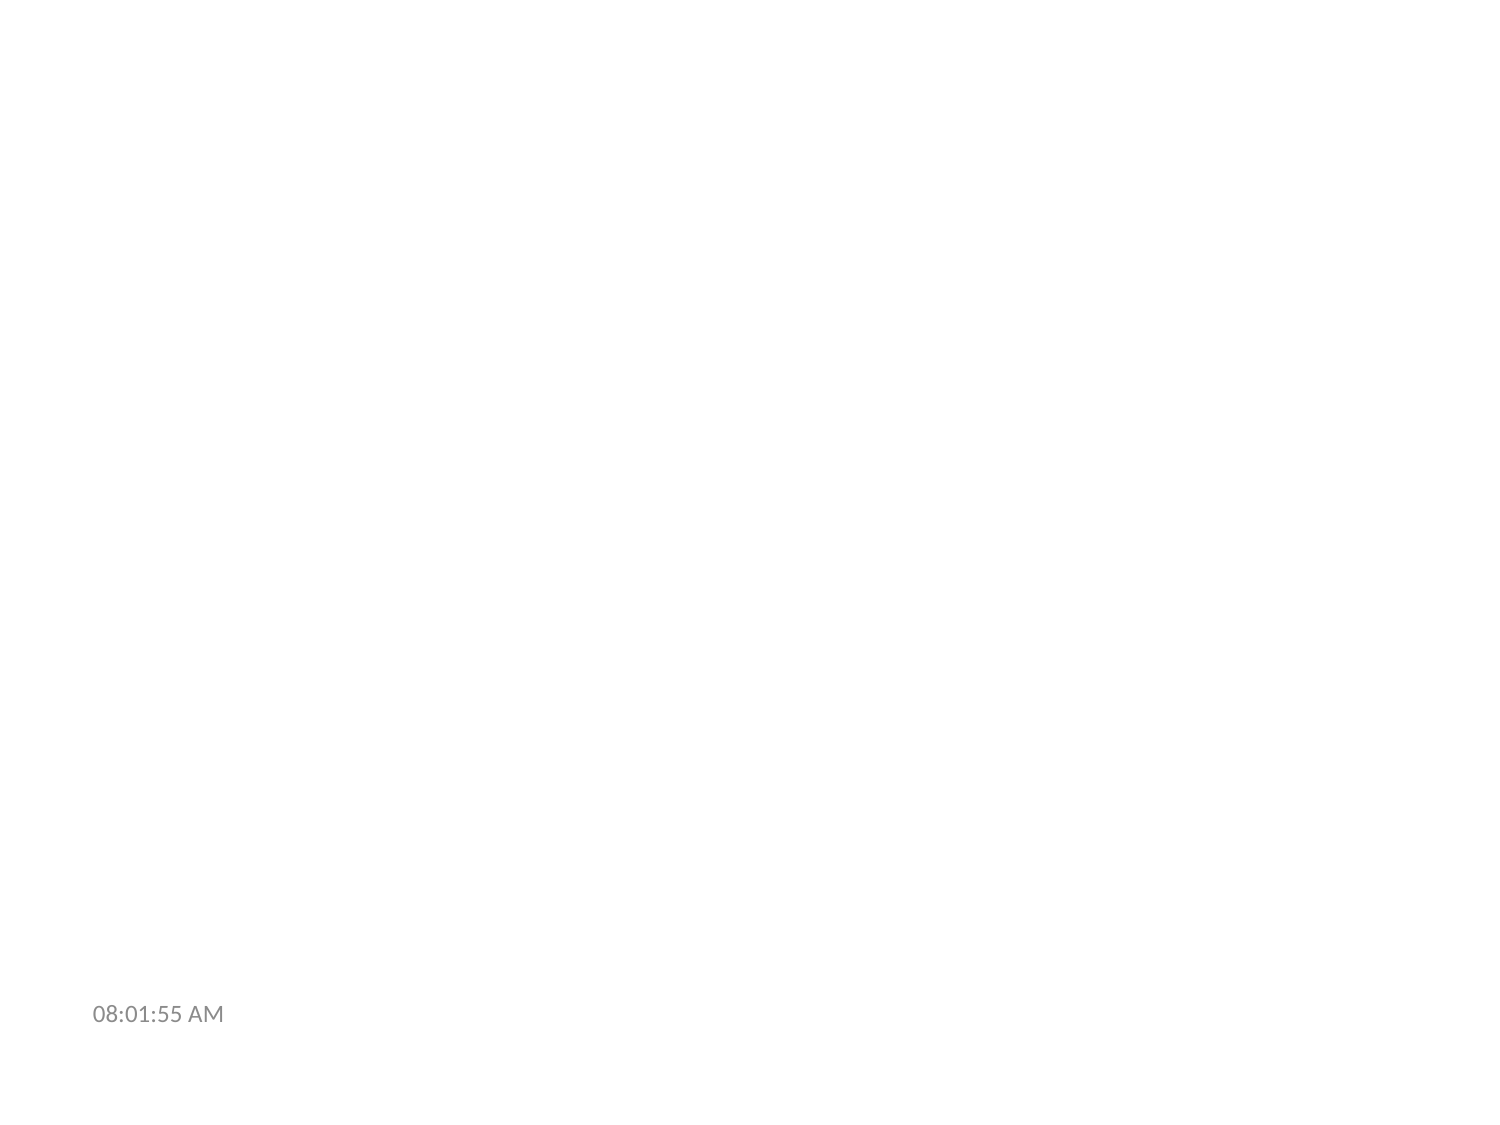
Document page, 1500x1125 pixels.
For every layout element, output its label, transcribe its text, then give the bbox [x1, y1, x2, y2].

text_box 3:35:09 PM [77, 982, 428, 1043]
